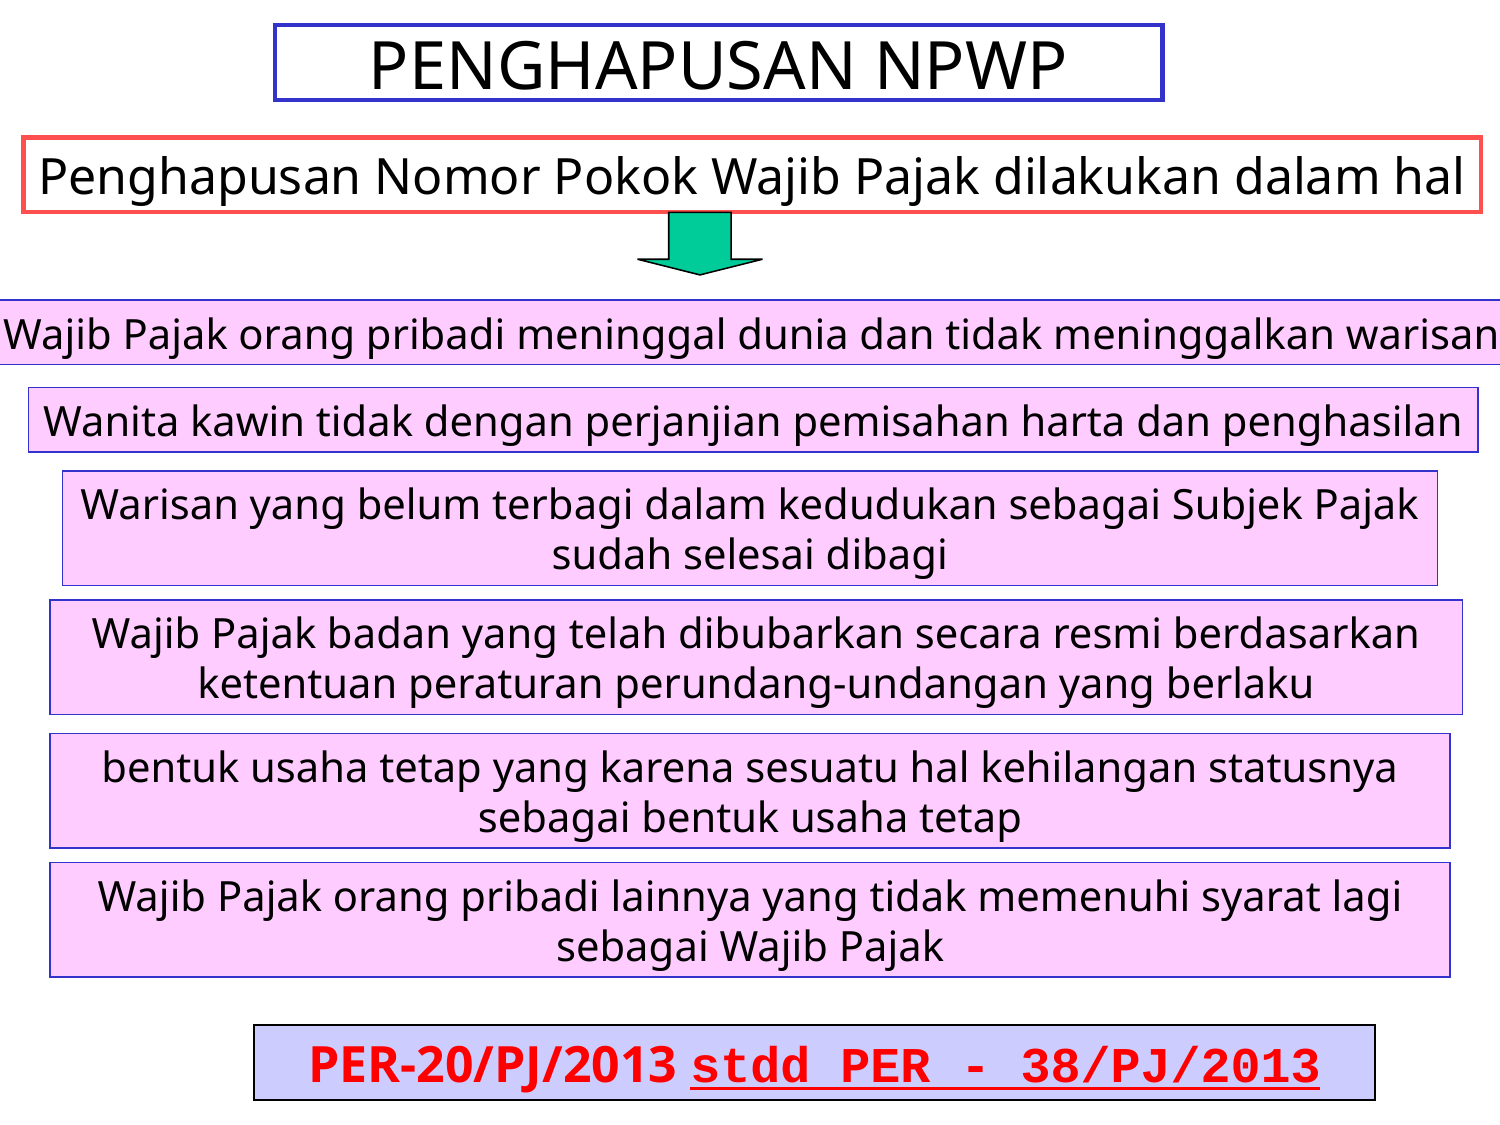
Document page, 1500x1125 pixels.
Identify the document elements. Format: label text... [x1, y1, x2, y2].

text_box Penghapusan Nomor Pokok Wajib Pajak dilakukan dalam hal [23, 137, 1482, 213]
text_box Wajib Pajak orang pribadi lainnya yang tidak memenuhi syarat lagi sebagai Wajib Pajak [50, 862, 1450, 978]
text_box Warisan yang belum terbagi dalam kedudukan sebagai Subjek Pajak sudah selesai dibagi [62, 470, 1438, 586]
text_box bentuk usaha tetap yang karena sesuatu hal kehilangan statusnya sebagai bentuk usaha tetap [50, 733, 1450, 849]
title PENGHAPUSAN NPWP [274, 24, 1163, 101]
text_box Wanita kawin tidak dengan perjanjian pemisahan harta dan penghasilan [28, 387, 1479, 453]
text_box Wajib Pajak orang pribadi meninggal dunia dan tidak meninggalkan warisan [0, 299, 1500, 365]
text_box Wajib Pajak badan yang telah dibubarkan secara resmi berdasarkan ketentuan peraturan perundang-undangan yang berlaku [49, 599, 1463, 715]
text_box [637, 212, 763, 275]
text_box PER-20/PJ/2013 stdd PER - 38/PJ/2013 [253, 1024, 1375, 1100]
